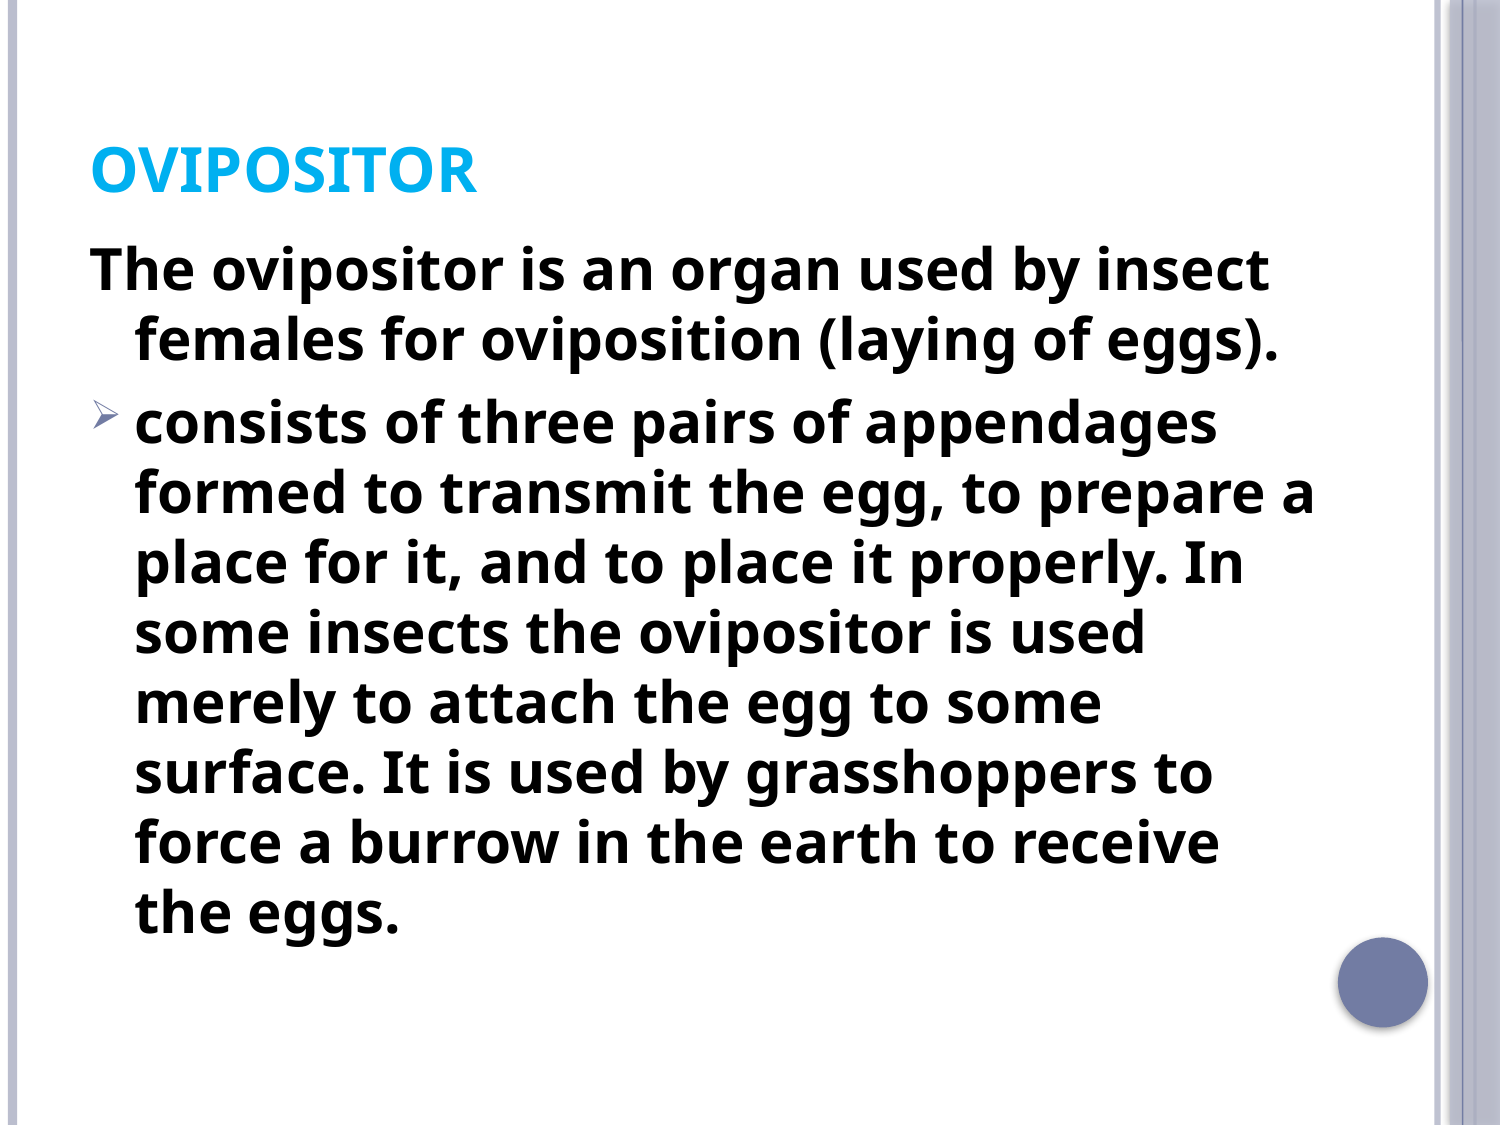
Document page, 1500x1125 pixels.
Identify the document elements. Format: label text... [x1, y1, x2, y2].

title Ovipositor [75, 24, 1300, 213]
list The ovipositor is an organ used by insect females for oviposition (laying of eggs). consists of three pairs of appendages formed to transmit the egg, to prepare a place for it, and to place it properly. In some insects the ovipositor is used merely to attach the egg to some surface. It is used by grasshoppers to force a burrow in the earth to receive the eggs. [75, 224, 1338, 1062]
